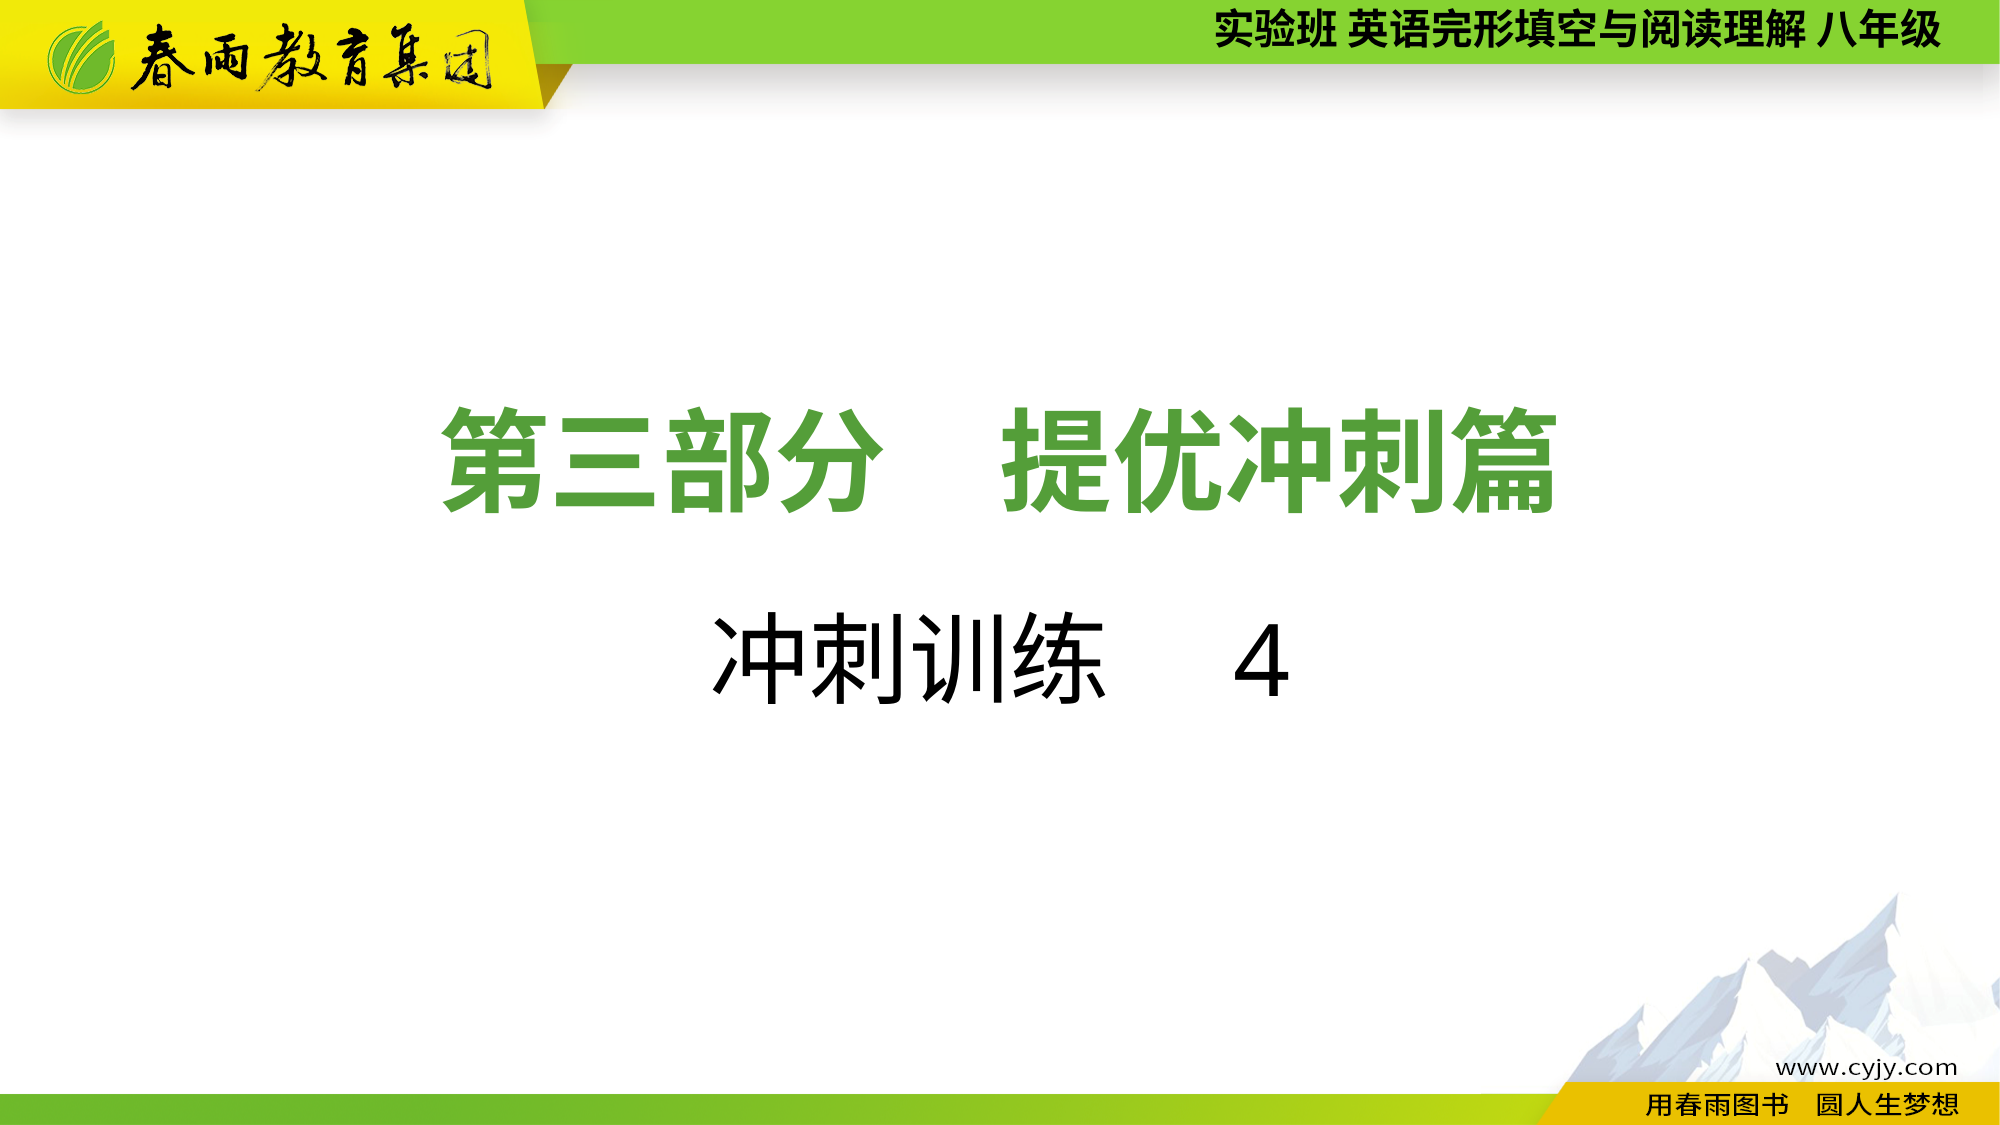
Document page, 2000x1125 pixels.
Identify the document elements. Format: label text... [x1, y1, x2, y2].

text_box 第三部分 提优冲刺篇 [54, 316, 1946, 528]
text_box 冲刺训练 4 [54, 528, 1946, 724]
picture [0, 0, 2000, 1125]
